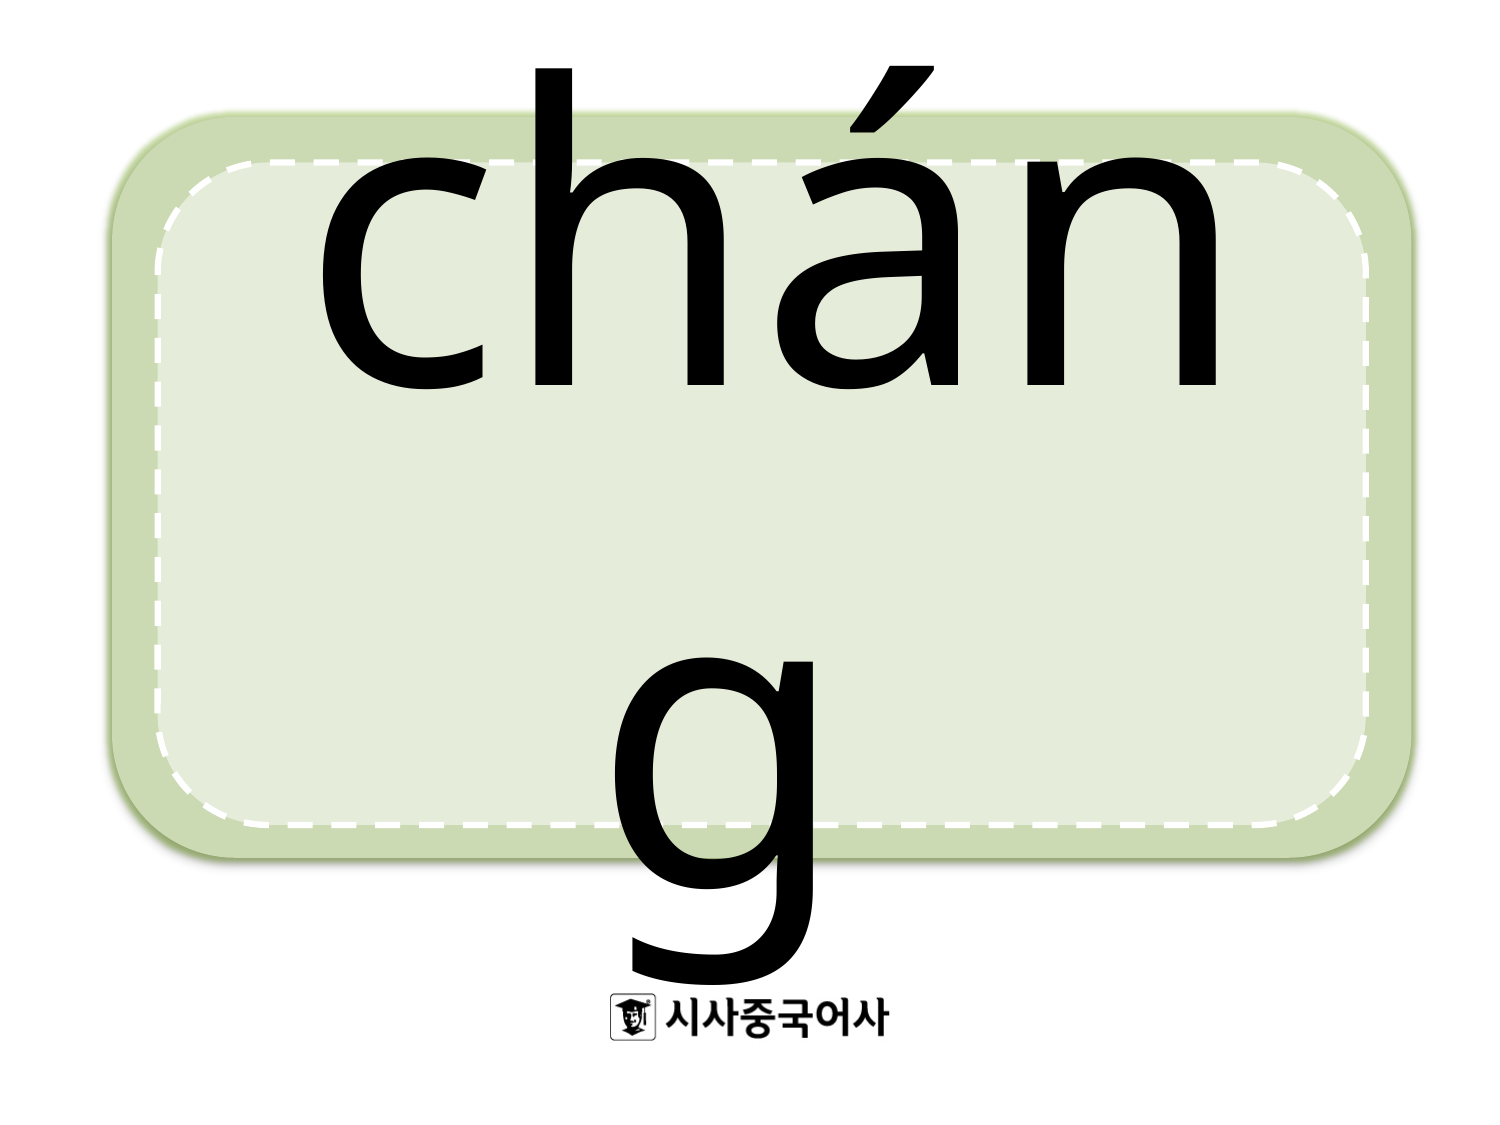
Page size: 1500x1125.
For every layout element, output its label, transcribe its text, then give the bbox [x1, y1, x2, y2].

text_box cháng [171, 137, 1380, 800]
picture [602, 987, 898, 1047]
